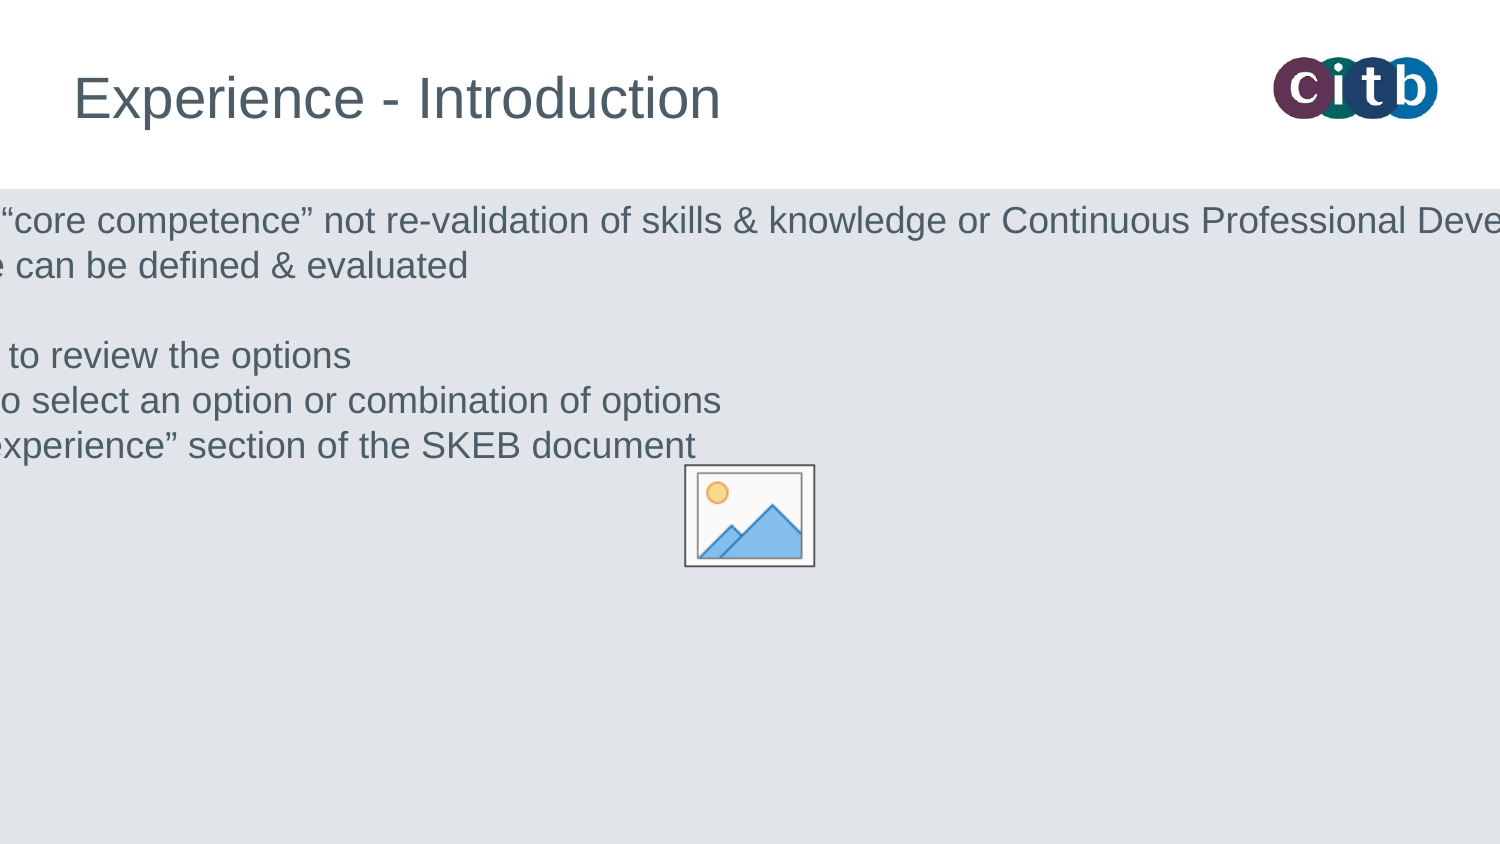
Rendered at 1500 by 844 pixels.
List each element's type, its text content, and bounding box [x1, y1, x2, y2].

title Experience - Introduction [59, 47, 1446, 130]
picture [0, 188, 1500, 844]
